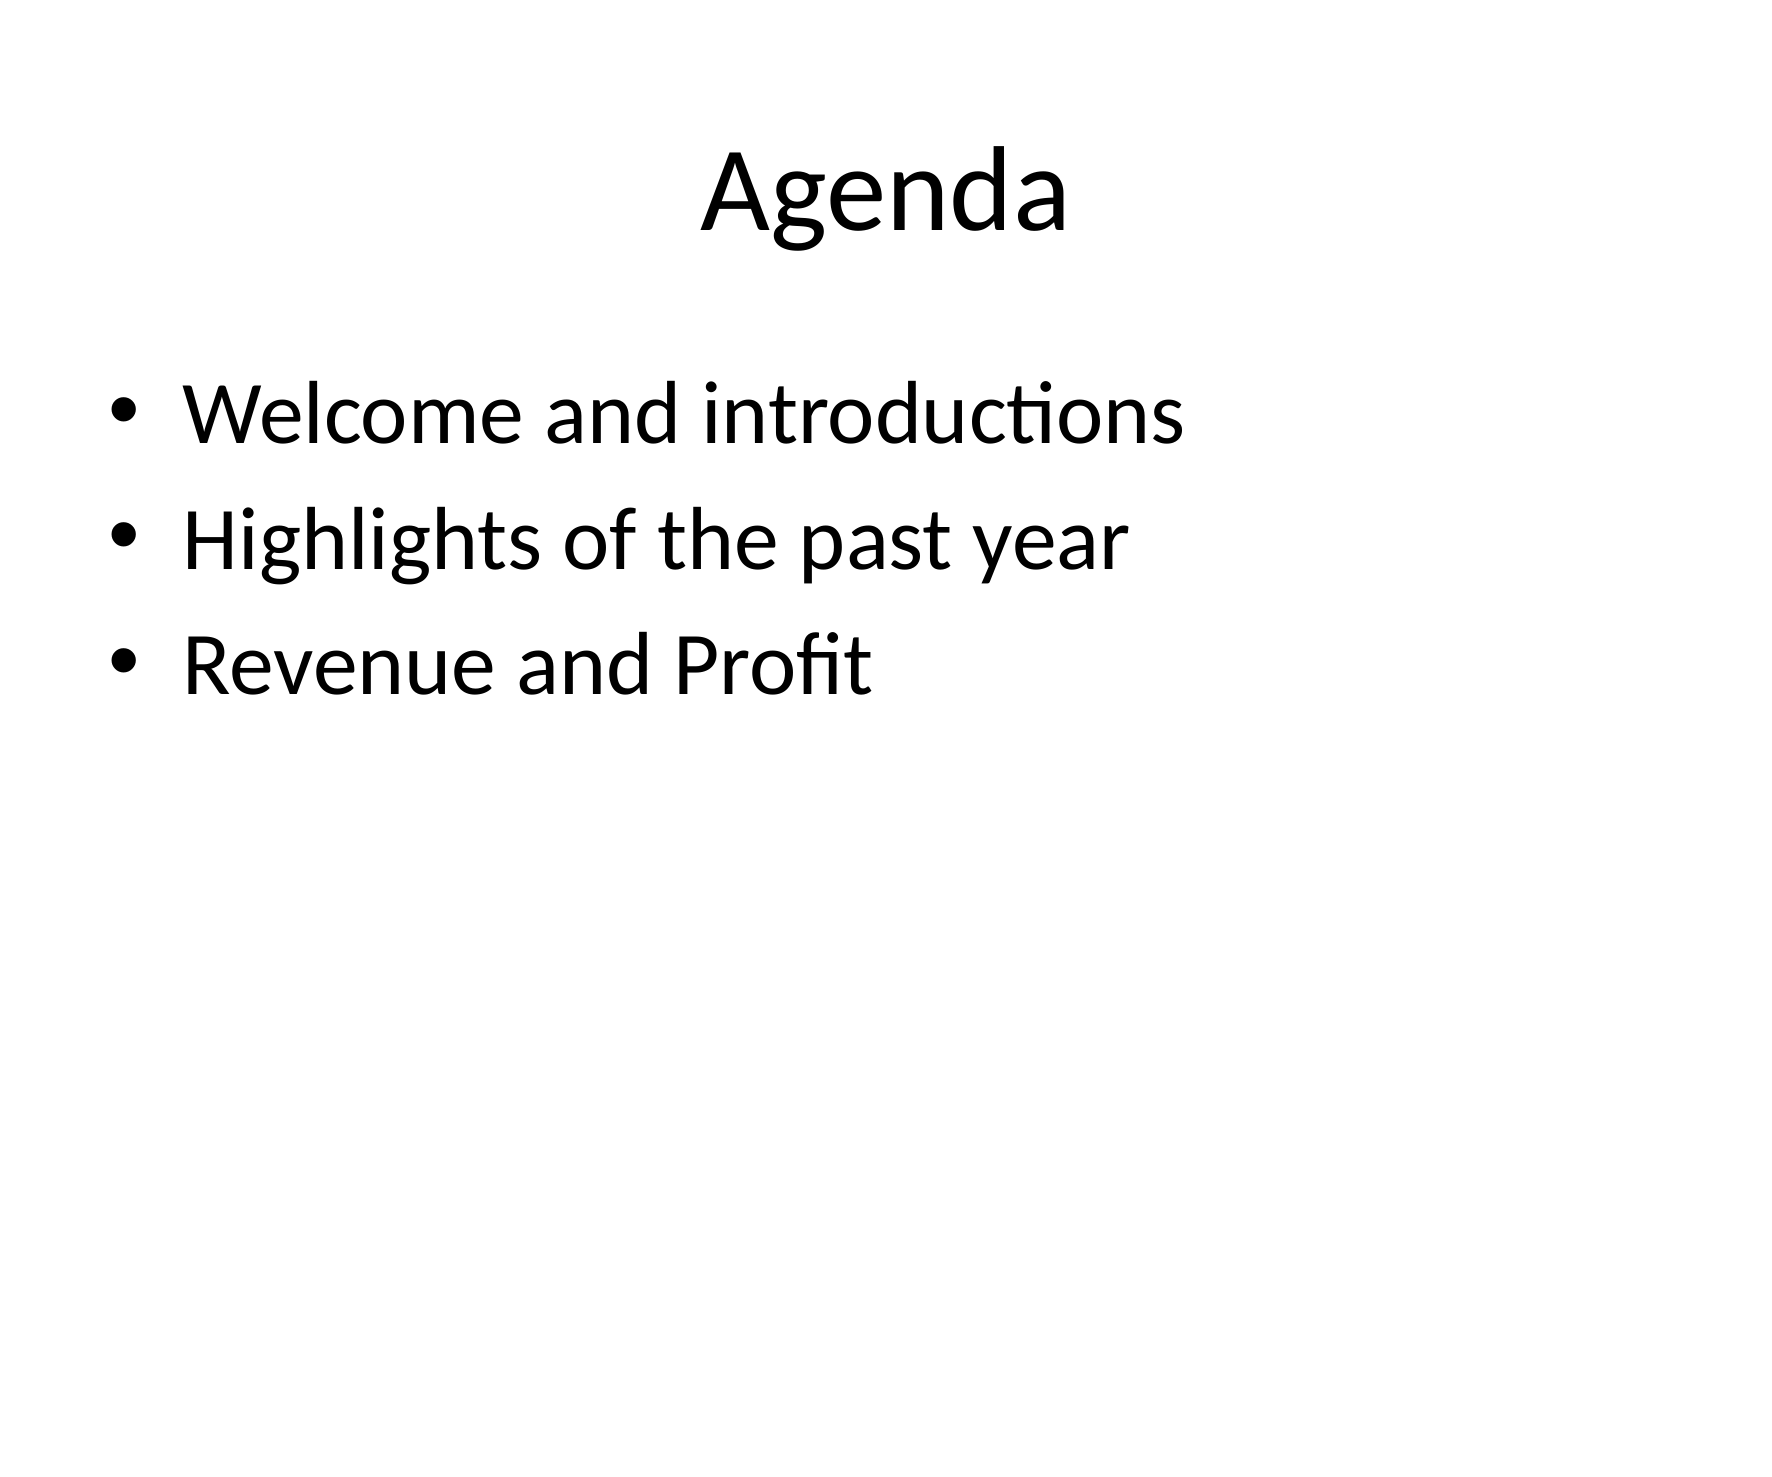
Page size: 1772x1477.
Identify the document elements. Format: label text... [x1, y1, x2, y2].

title Agenda [88, 59, 1684, 306]
list Welcome and introductions Highlights of the past year Revenue and Profit [88, 344, 1684, 1319]
